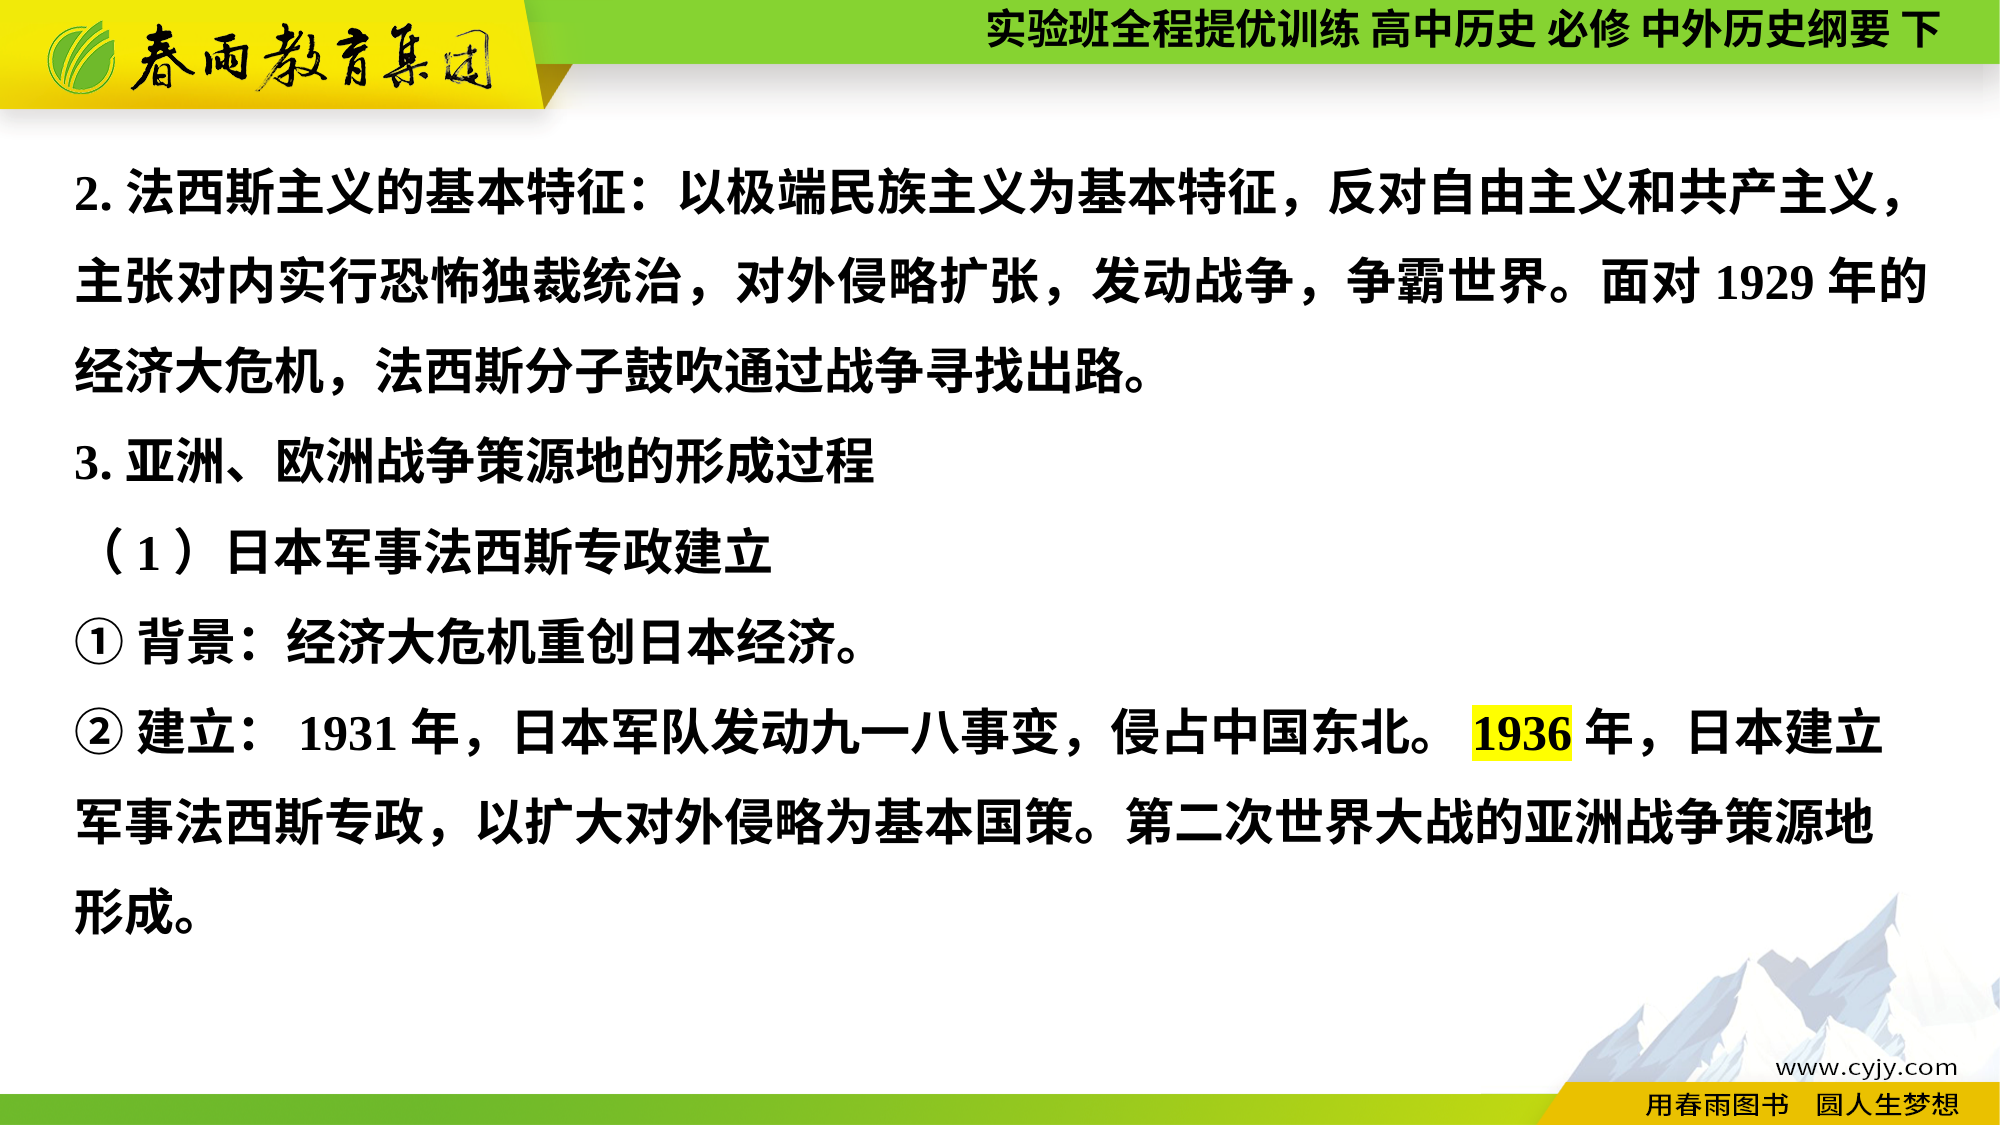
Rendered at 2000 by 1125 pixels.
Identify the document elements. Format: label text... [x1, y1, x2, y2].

list 2.法西斯主义的基本特征：以极端民族主义为基本特征，反对自由主义和共产主义，主张对内实行恐怖独裁统治，对外侵略扩张，发动战争，争霸世界。面对1929年的经济大危机，法西斯分子鼓吹通过战争寻找出路。 3.亚洲、欧洲战争策源地的形成过程 （1）日本军事法西斯专政建立 ①背景：经济大危机重创日本经济。 ②建立：1931年，日本军队发动九一八事变，侵占中国东北。1936年，日本建立军事法西斯专政，以扩大对外侵略为基本国策。第二次世界大战的亚洲战争策源地 形成。 [59, 122, 1944, 956]
picture [0, 0, 2000, 1125]
